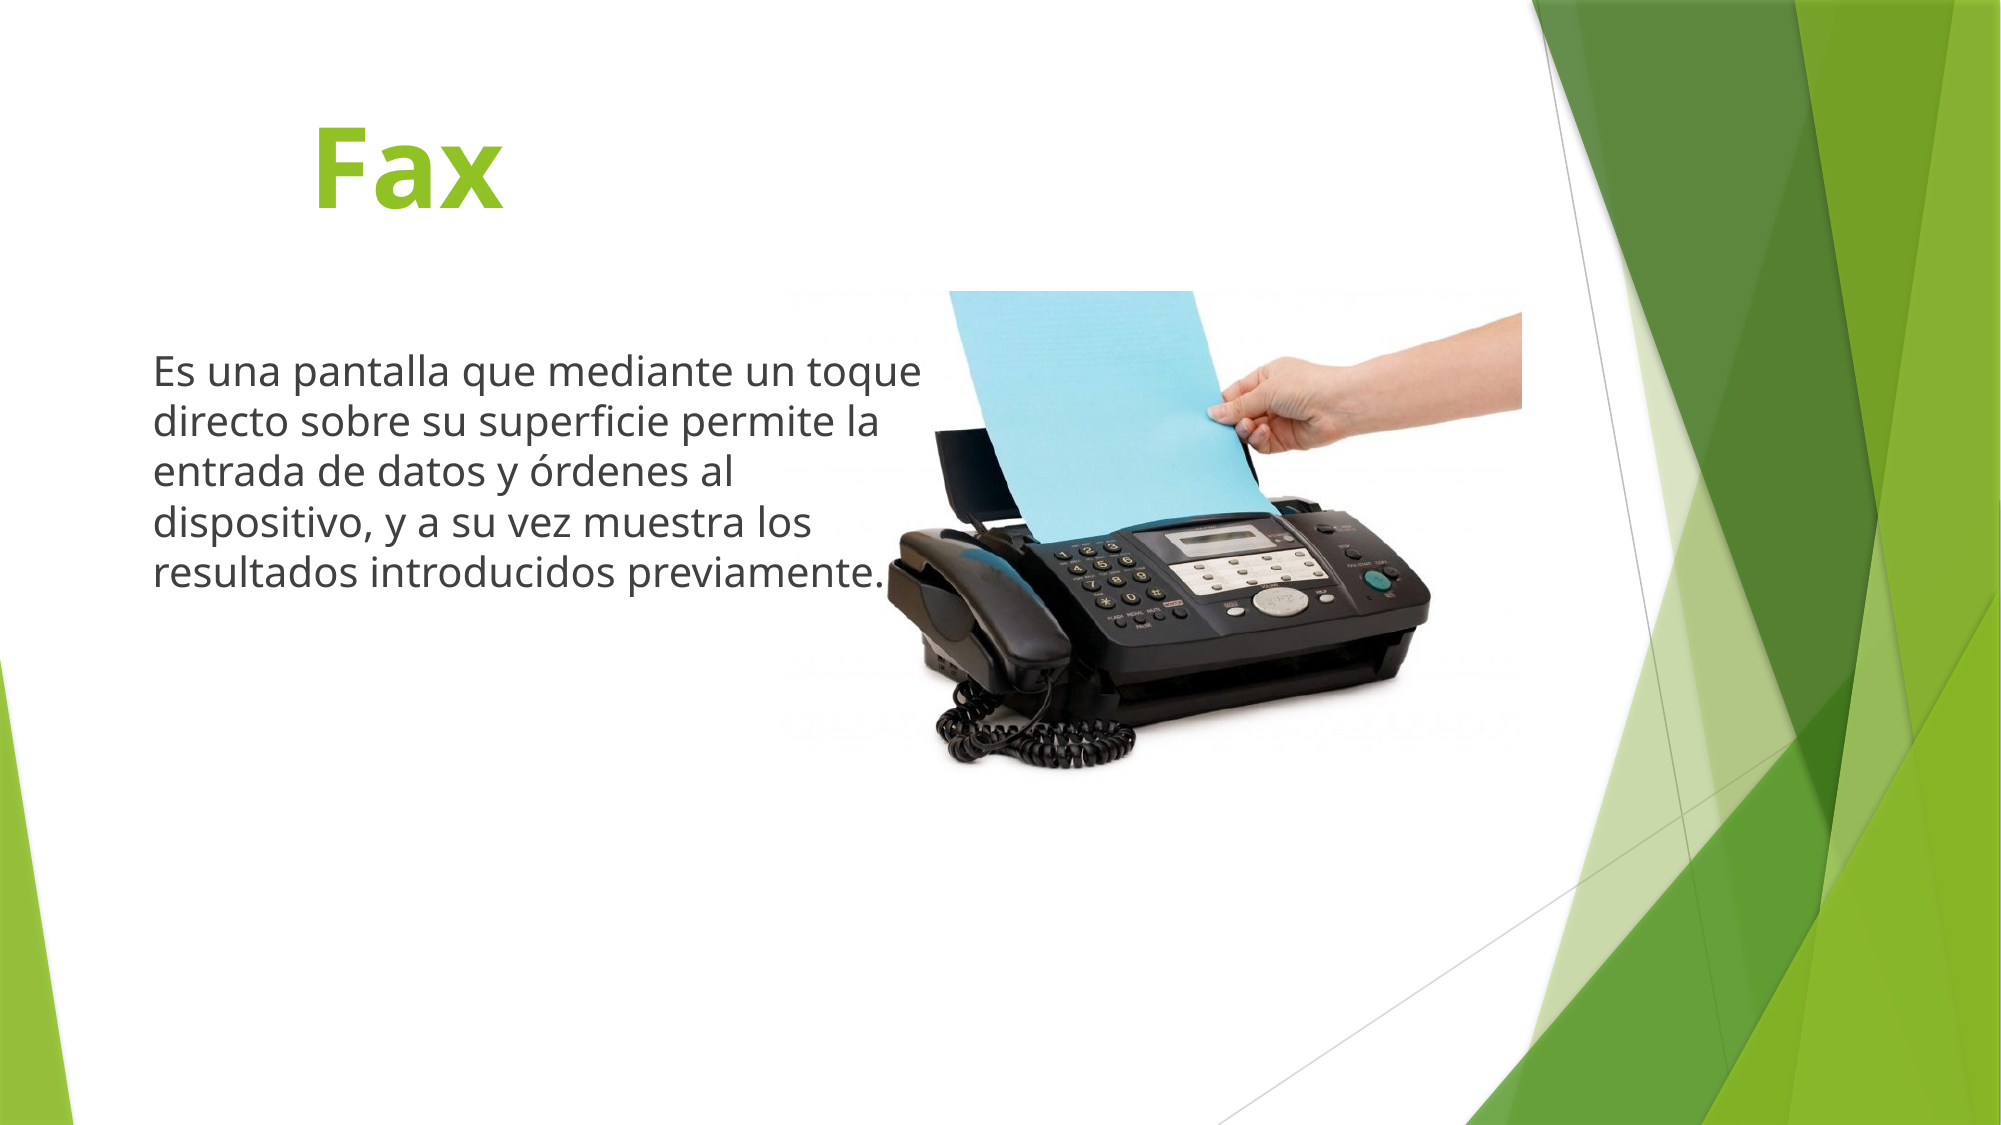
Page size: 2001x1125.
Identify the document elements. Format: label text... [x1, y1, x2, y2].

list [780, 291, 1522, 785]
list Es una pantalla que mediante un toque directo sobre su superficie permite la entrada de datos​ y órdenes al dispositivo, y a su vez muestra los resultados introducidos previamente. [137, 337, 941, 963]
title Fax [295, 30, 941, 239]
